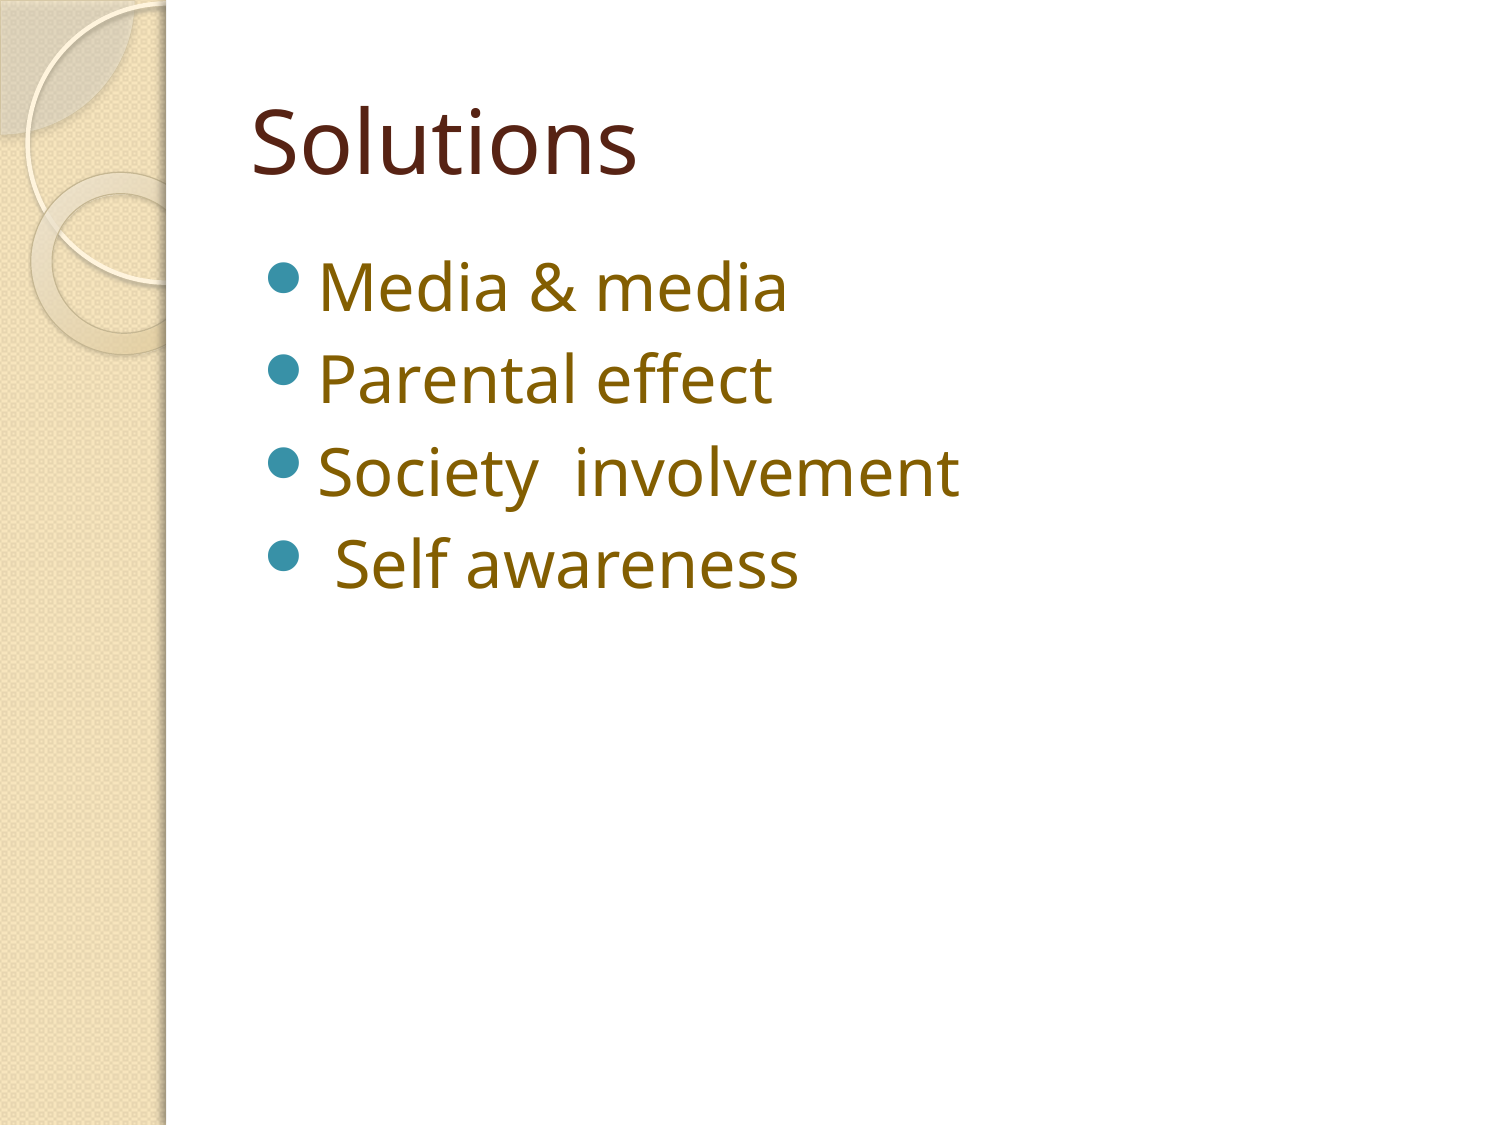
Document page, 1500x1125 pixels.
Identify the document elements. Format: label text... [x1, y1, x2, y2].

title Solutions [235, 45, 1466, 233]
list Media & media Parental effect Society involvement Self awareness [235, 237, 1466, 1025]
